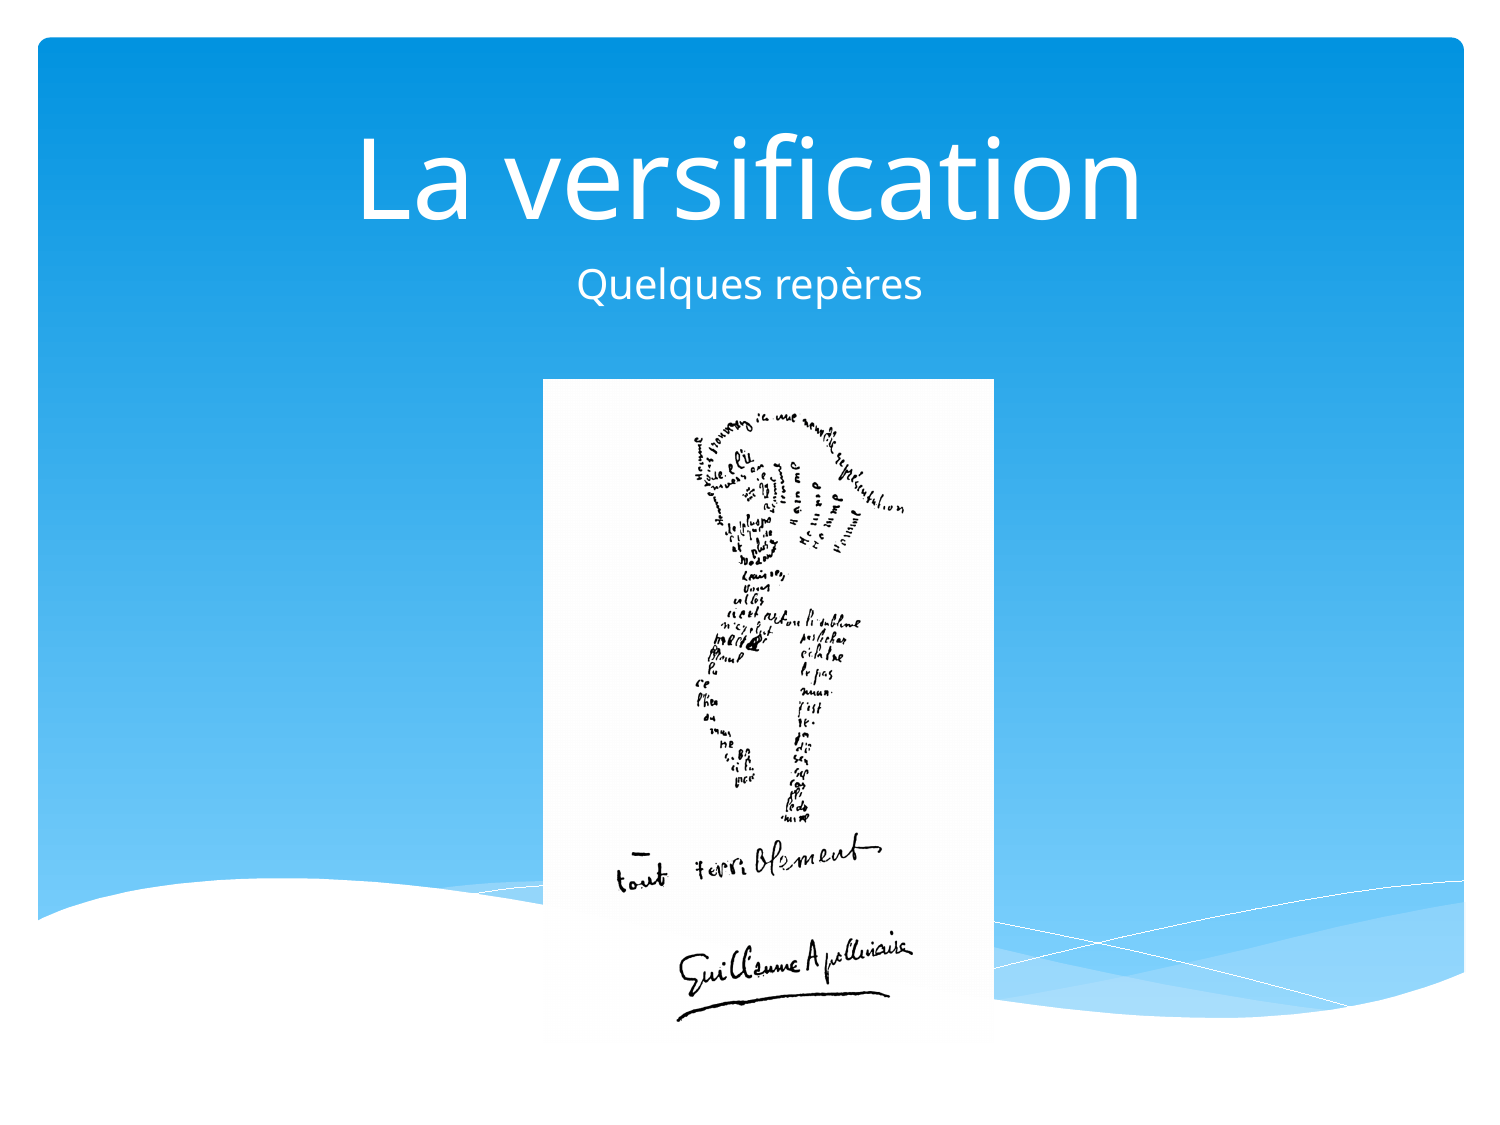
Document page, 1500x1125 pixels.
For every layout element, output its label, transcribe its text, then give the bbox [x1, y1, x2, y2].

title La versification [112, 0, 1388, 250]
subtitle Quelques repères [225, 250, 1275, 493]
picture [543, 379, 994, 1043]
